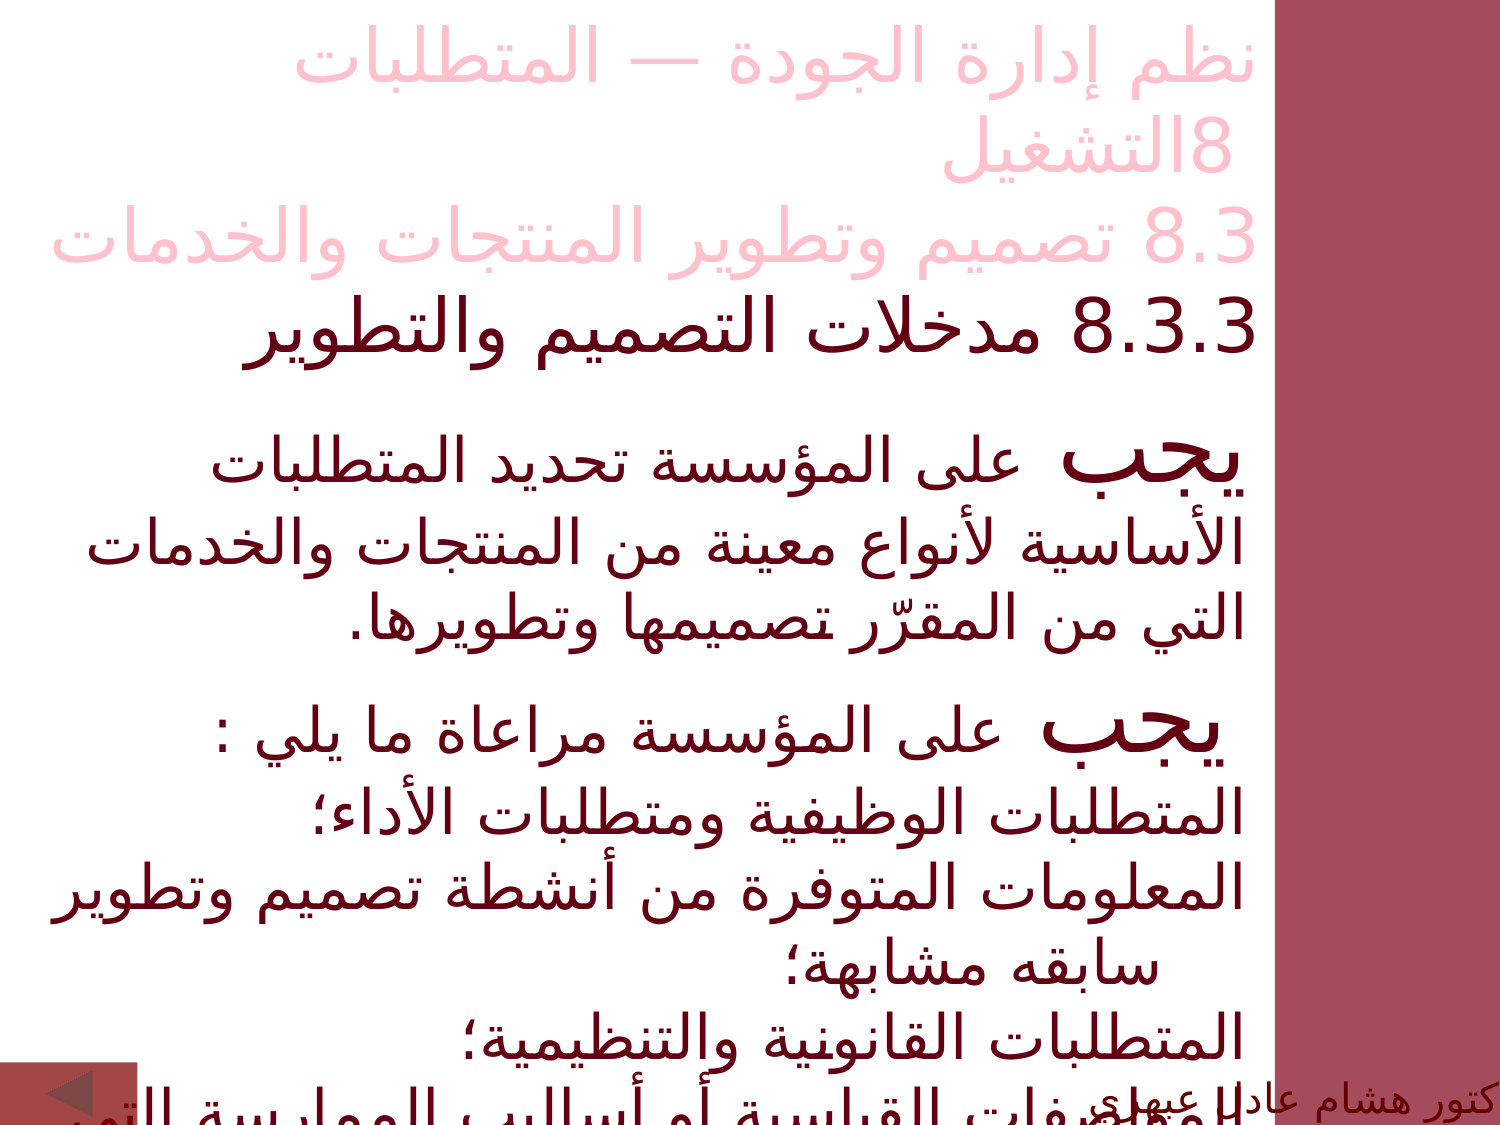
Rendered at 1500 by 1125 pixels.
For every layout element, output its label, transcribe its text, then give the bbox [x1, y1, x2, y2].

text_box [0, 1060, 140, 1125]
text_box نظم إدارة الجودة — المتطلبات 8التشغيل 8.3 تصميم وتطوير المنتجات والخدمات 8.3.3 مدخلات التصميم والتطوير [0, 0, 1275, 375]
text_box الدكتور هشام عادل عبهري [1073, 1064, 1500, 1125]
text_box يجب على المؤسسة تحديد المتطلبات الأساسية لأنواع معينة من المنتجات والخدمات التي من المقرّر تصميمها وتطويرها. يجب على المؤسسة مراعاة ما يلي : المتطلبات الوظيفية ومتطلبات الأداء؛ المعلومات المتوفرة من أنشطة تصميم وتطوير سابقه مشابهة؛ المتطلبات القانونية والتنظيمية؛ المواصفات القياسية أو أساليب الممارسة التي التزمت المؤسسة بتنفيذها؛ عواقب الفشل المحتملة نظراً لطبيعة المنتجات والخدمات. [12, 374, 1263, 1125]
text_box [1273, 0, 1500, 1064]
